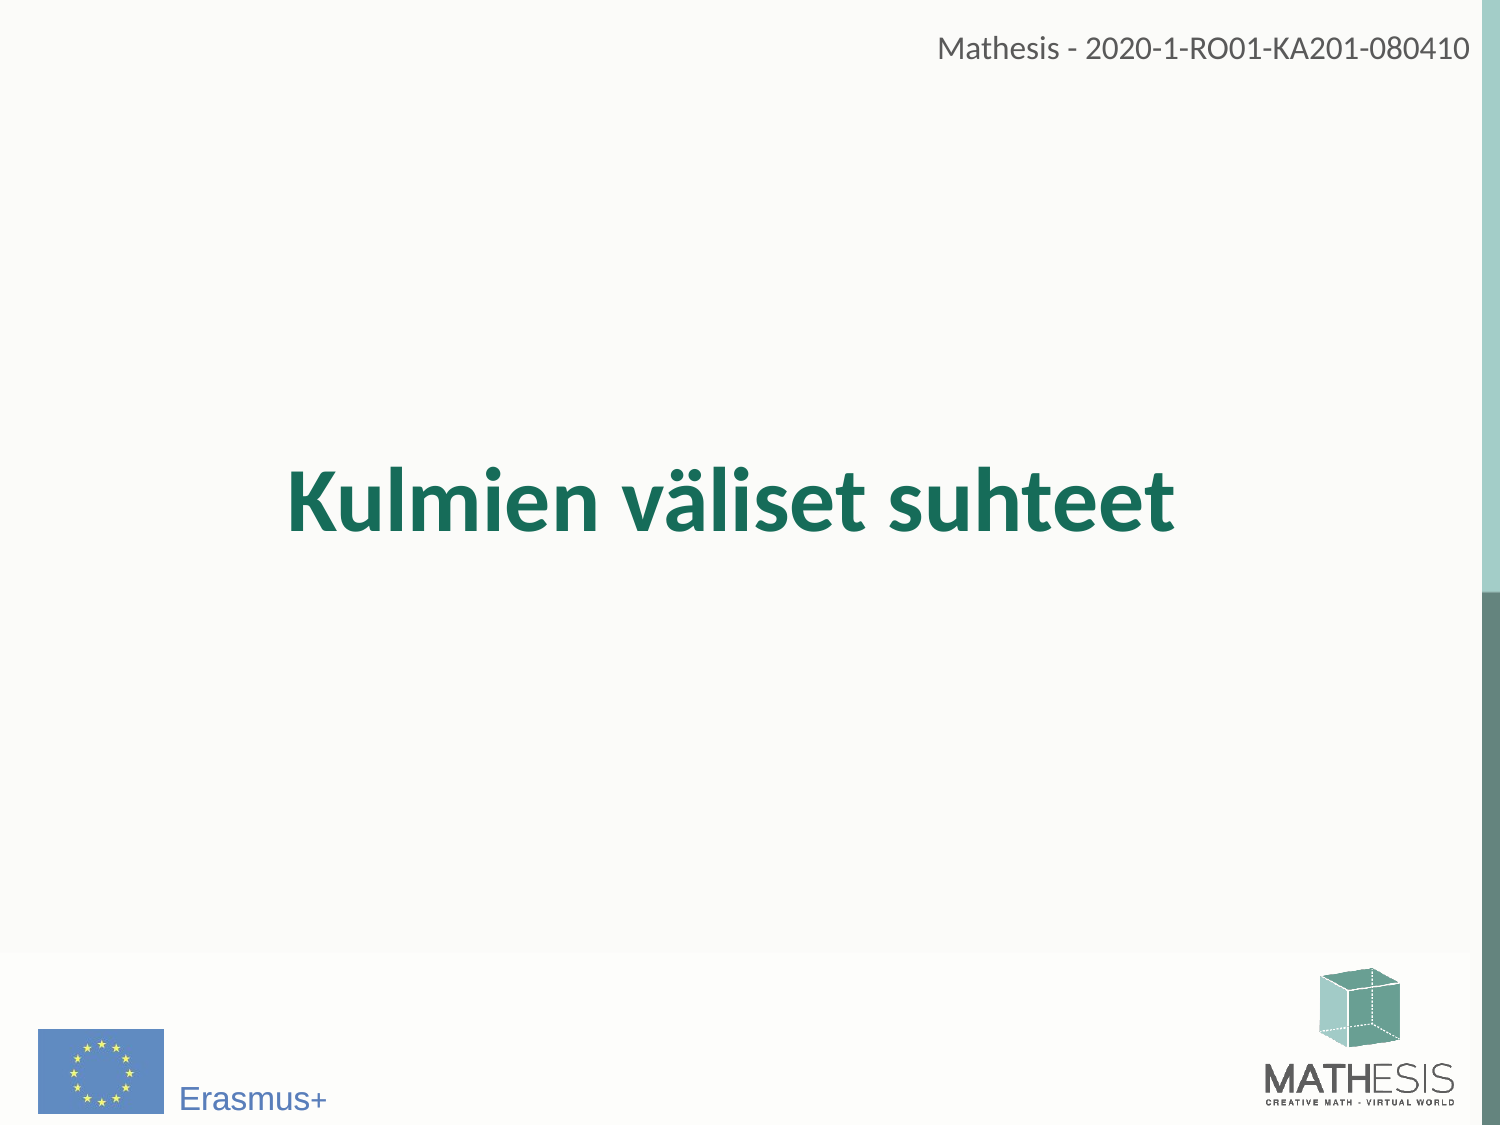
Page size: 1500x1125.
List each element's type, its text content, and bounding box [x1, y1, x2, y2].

title Kulmien väliset suhteet [53, 432, 1411, 674]
